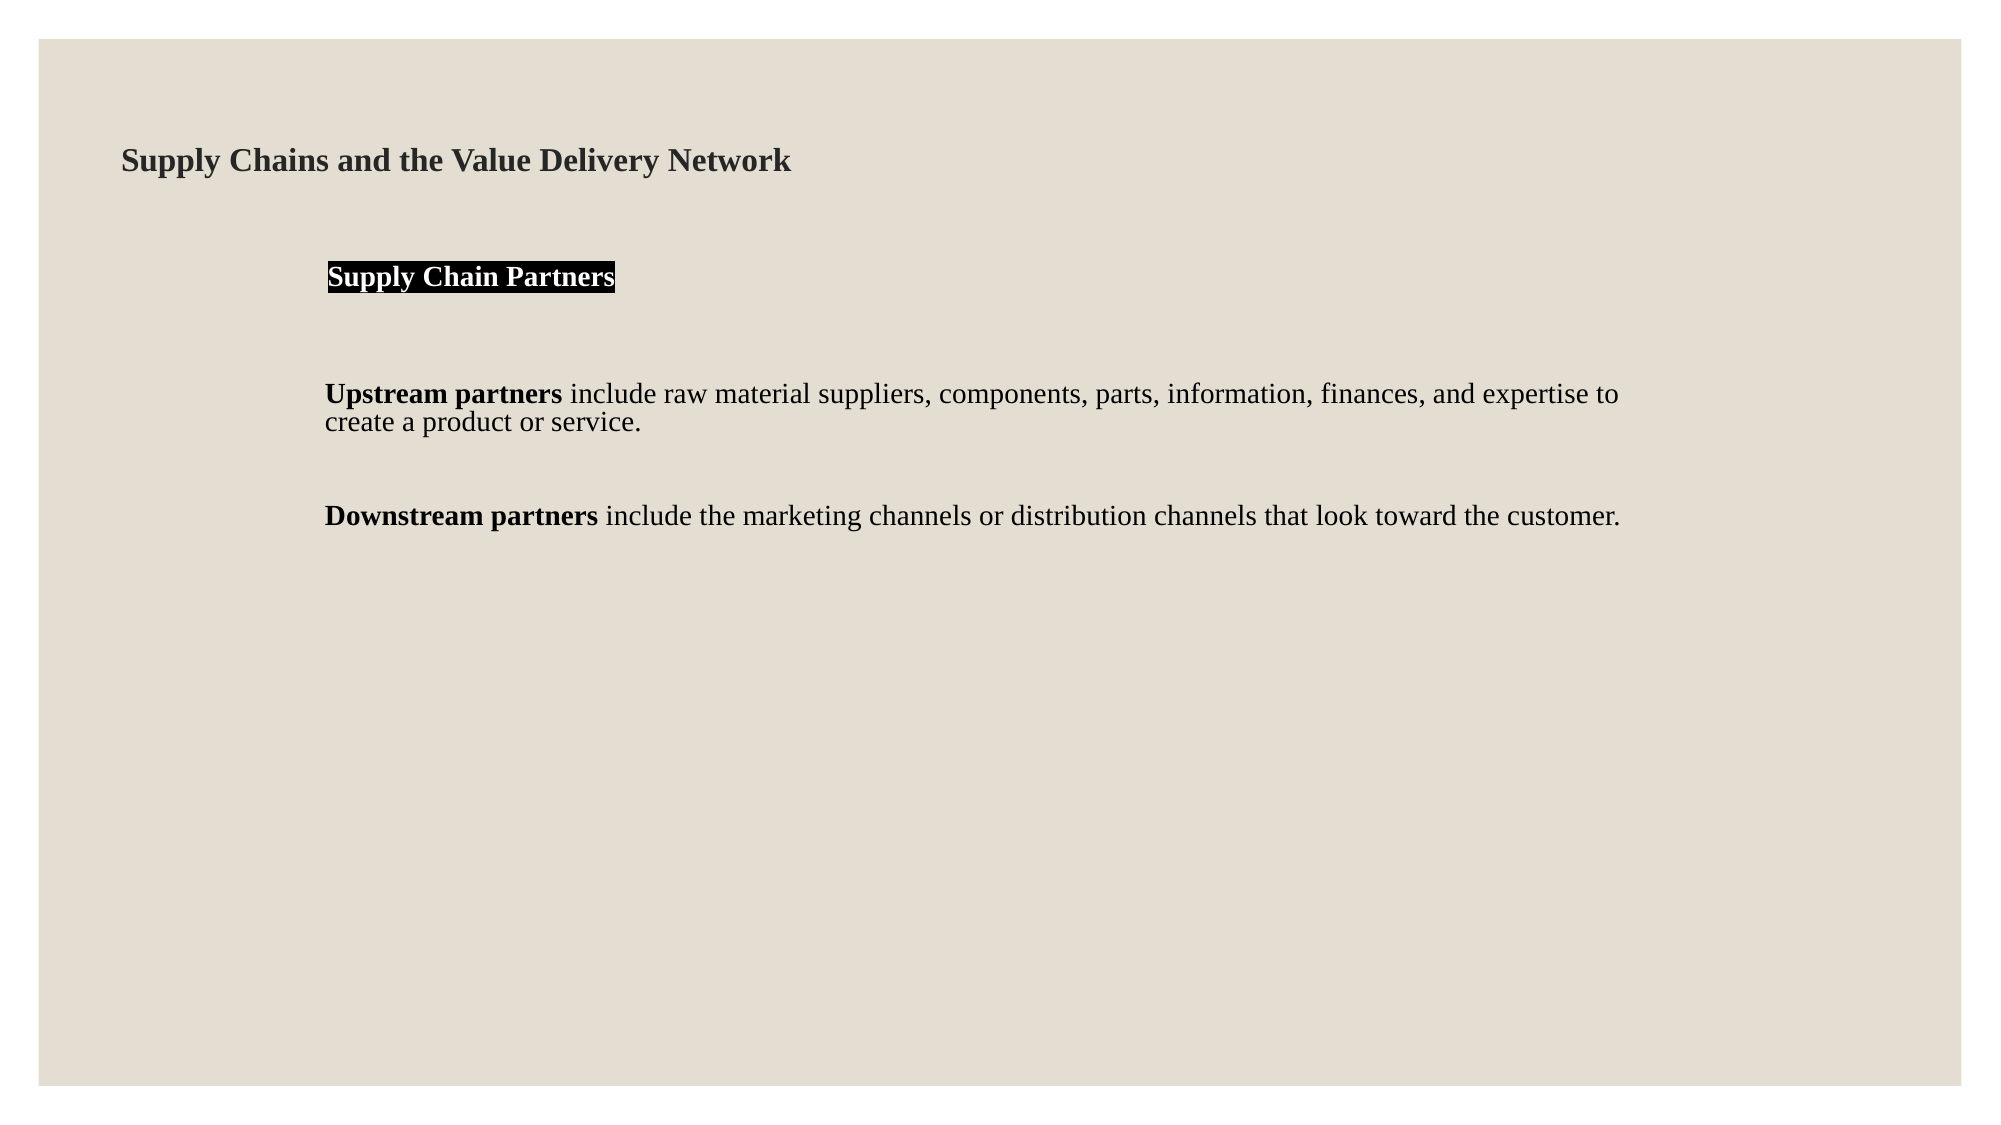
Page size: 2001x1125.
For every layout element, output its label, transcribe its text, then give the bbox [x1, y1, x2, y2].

list Upstream partners include raw material suppliers, components, parts, information, finances, and expertise to create a product or service. Downstream partners include the marketing channels or distribution channels that look toward the customer. [309, 373, 1638, 567]
list Supply Chain Partners [312, 249, 1581, 313]
title Supply Chains and the Value Delivery Network [106, 46, 1548, 234]
